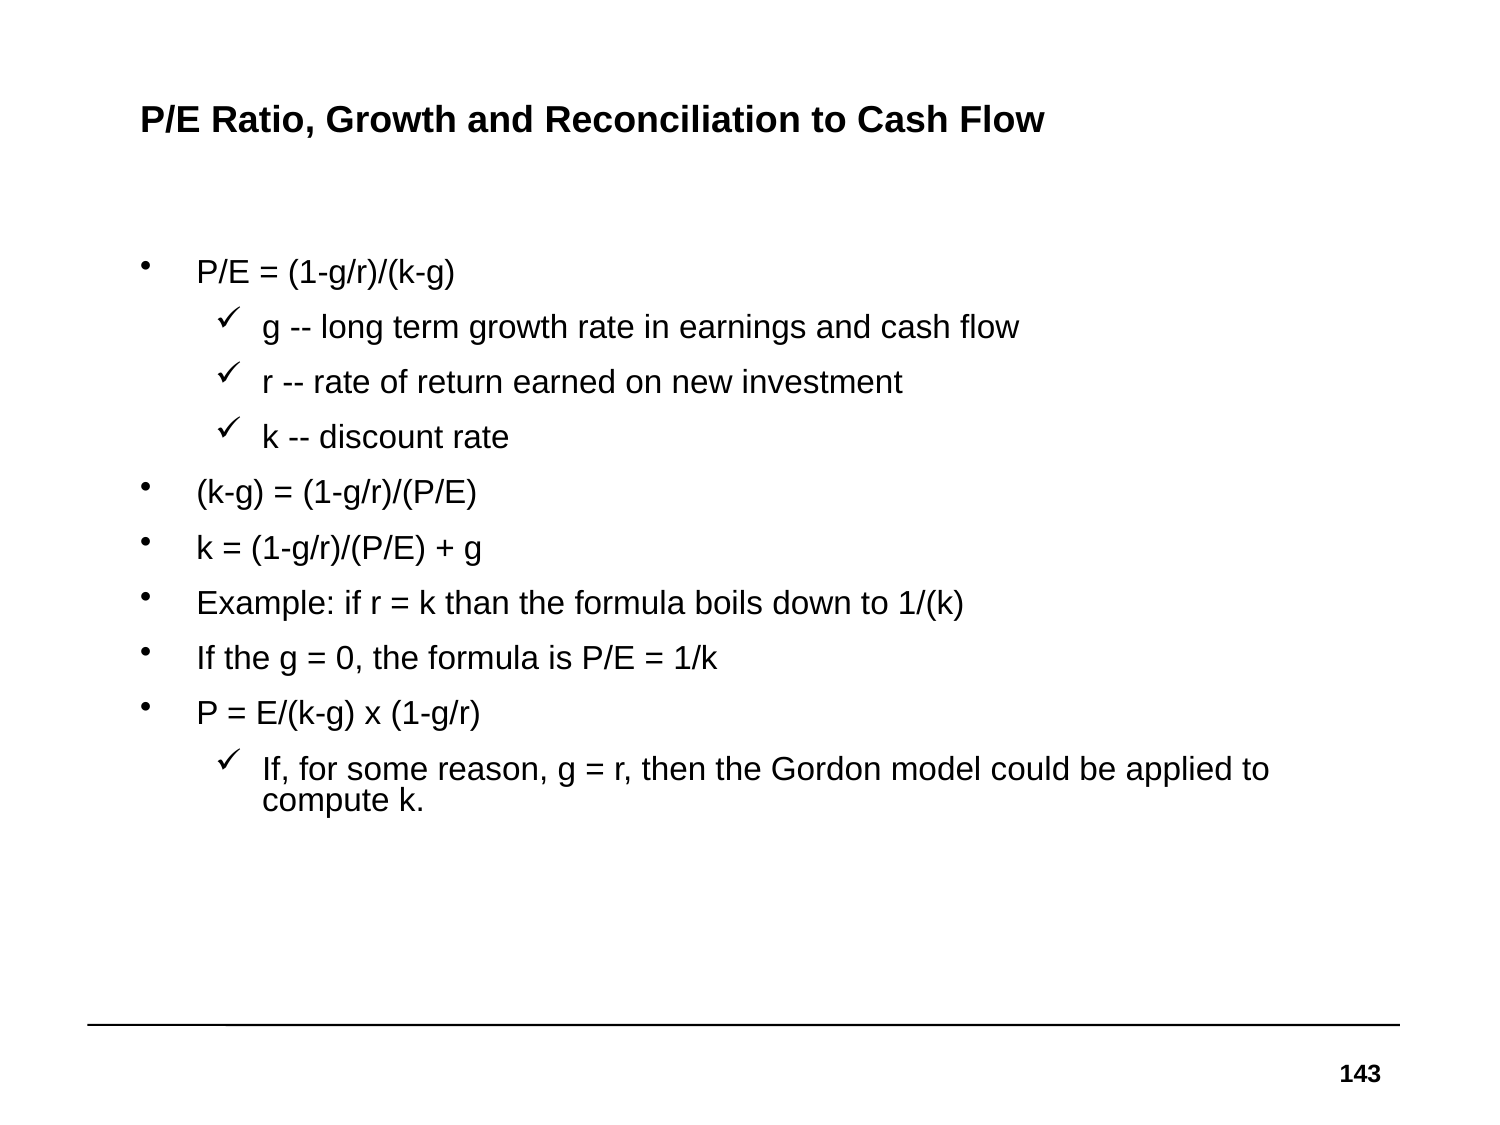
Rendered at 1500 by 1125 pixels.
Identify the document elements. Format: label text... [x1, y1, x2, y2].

list P/E = (1-g/r)/(k-g) g -- long term growth rate in earnings and cash flow r -- rate of return earned on new investment k -- discount rate (k-g) = (1-g/r)/(P/E) k = (1-g/r)/(P/E) + g Example: if r = k than the formula boils down to 1/(k) If the g = 0, the formula is P/E = 1/k P = E/(k-g) x (1-g/r) If, for some reason, g = r, then the Gordon model could be applied to compute k. [125, 249, 1338, 1000]
title P/E Ratio, Growth and Reconciliation to Cash Flow [125, 87, 1375, 225]
